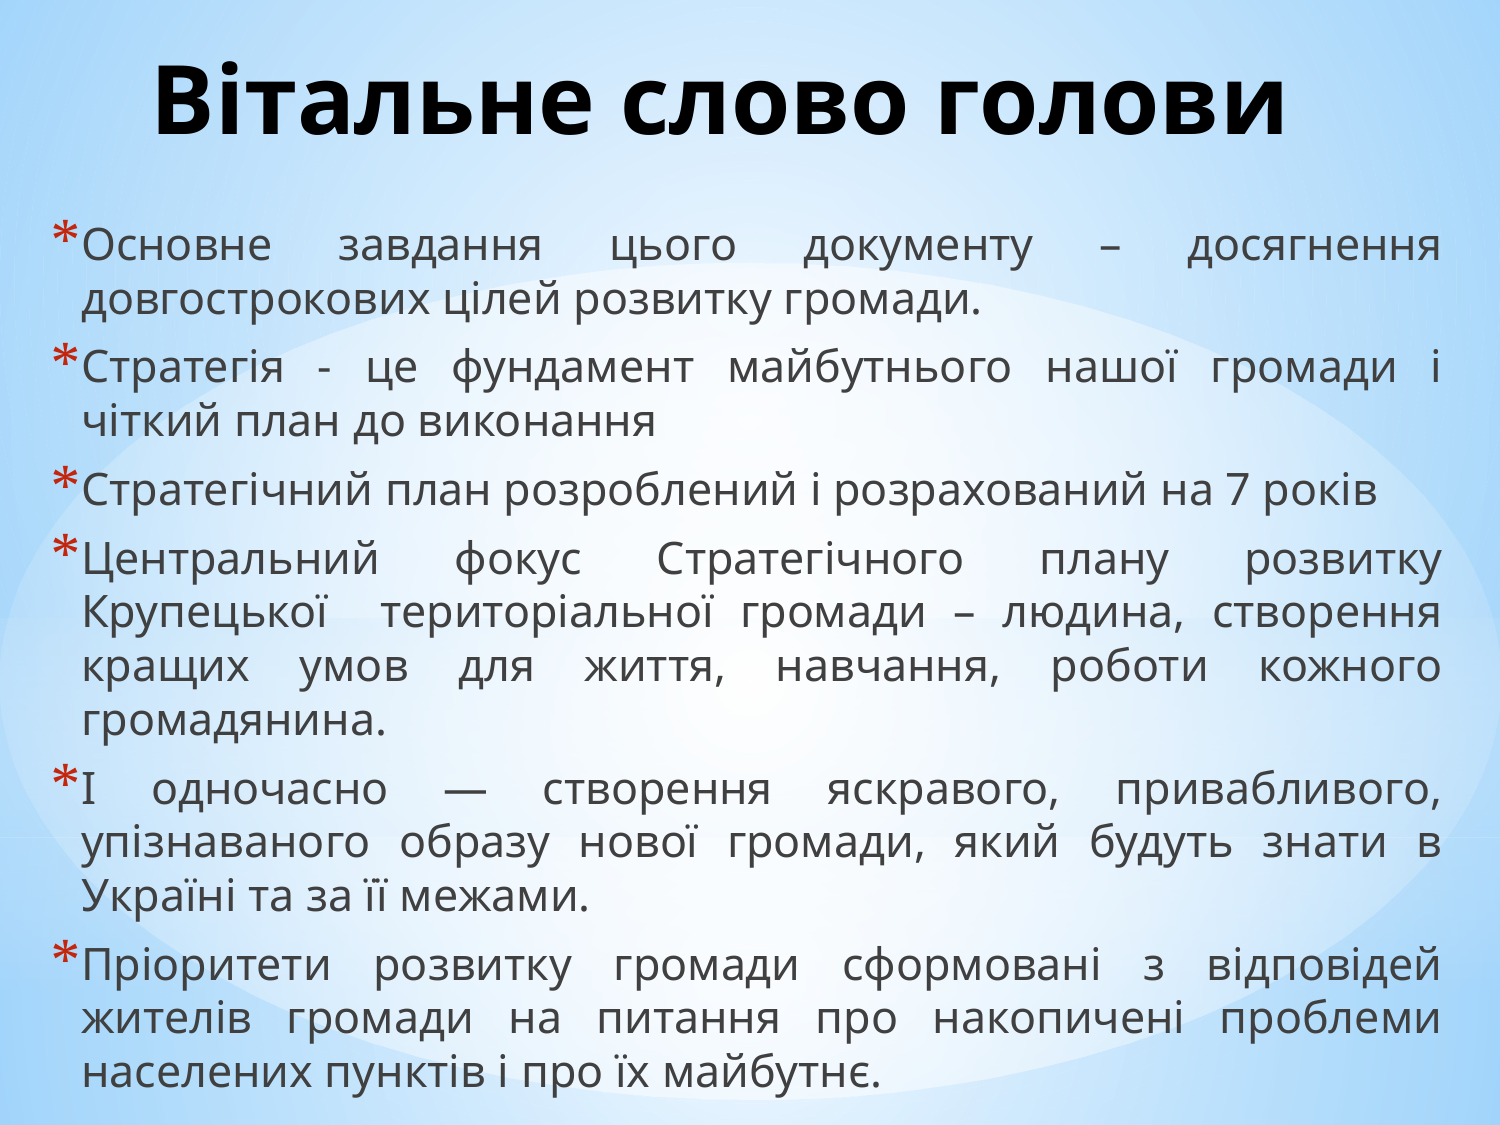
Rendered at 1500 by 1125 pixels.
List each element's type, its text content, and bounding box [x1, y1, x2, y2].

title Вітальне слово голови [135, 30, 1360, 208]
list Основне завдання цього документу – досягнення довгострокових цілей розвитку громади. Стратегія - це фундамент майбутнього нашої громади і чіткий план до виконання Стратегічний план розроблений і розрахований на 7 років Центральний фокус Стратегічного плану розвитку Крупецької територіальної громади – людина, створення кращих умов для життя, навчання, роботи кожного громадянина. І одночасно — створення яскравого, привабливого, упізнаваного образу нової громади, який будуть знати в Україні та за її межами. Пріоритети розвитку громади сформовані з відповідей жителів громади на питання про накопичені проблеми населених пунктів і про їх майбутнє. [29, 208, 1459, 1106]
